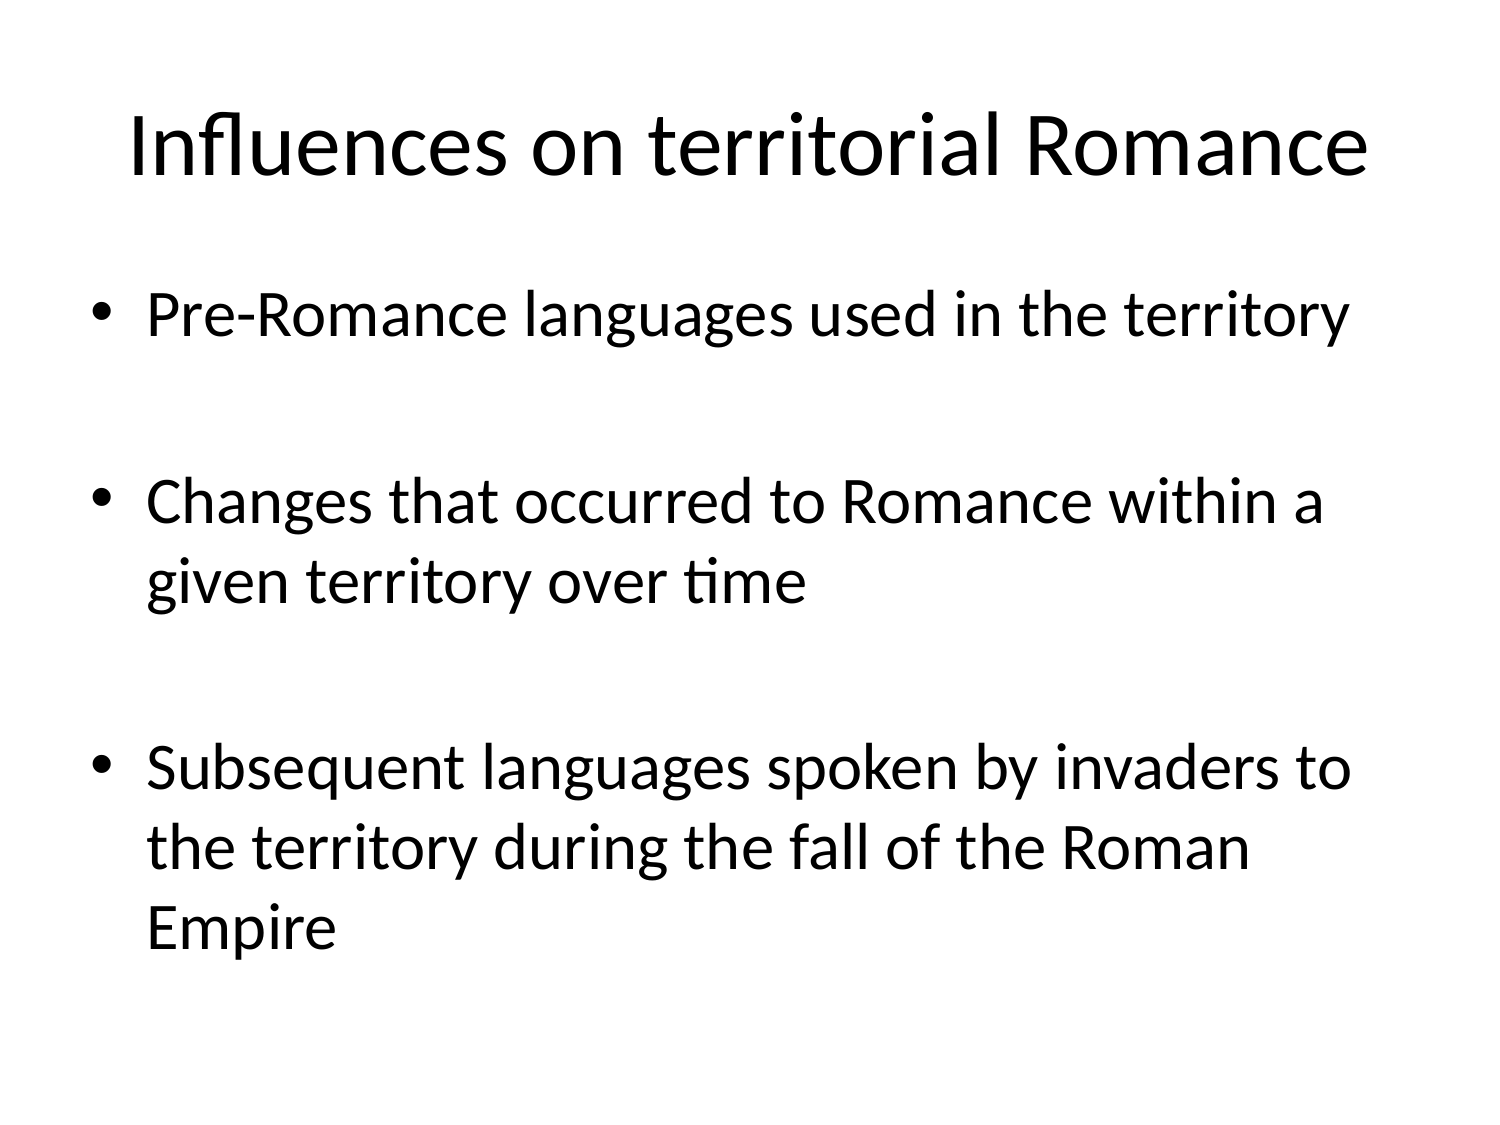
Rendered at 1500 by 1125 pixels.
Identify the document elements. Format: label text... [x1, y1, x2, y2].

list Pre-Romance languages used in the territory Changes that occurred to Romance within a given territory over time Subsequent languages spoken by invaders to the territory during the fall of the Roman Empire [75, 262, 1425, 1005]
title Influences on territorial Romance [75, 45, 1425, 233]
